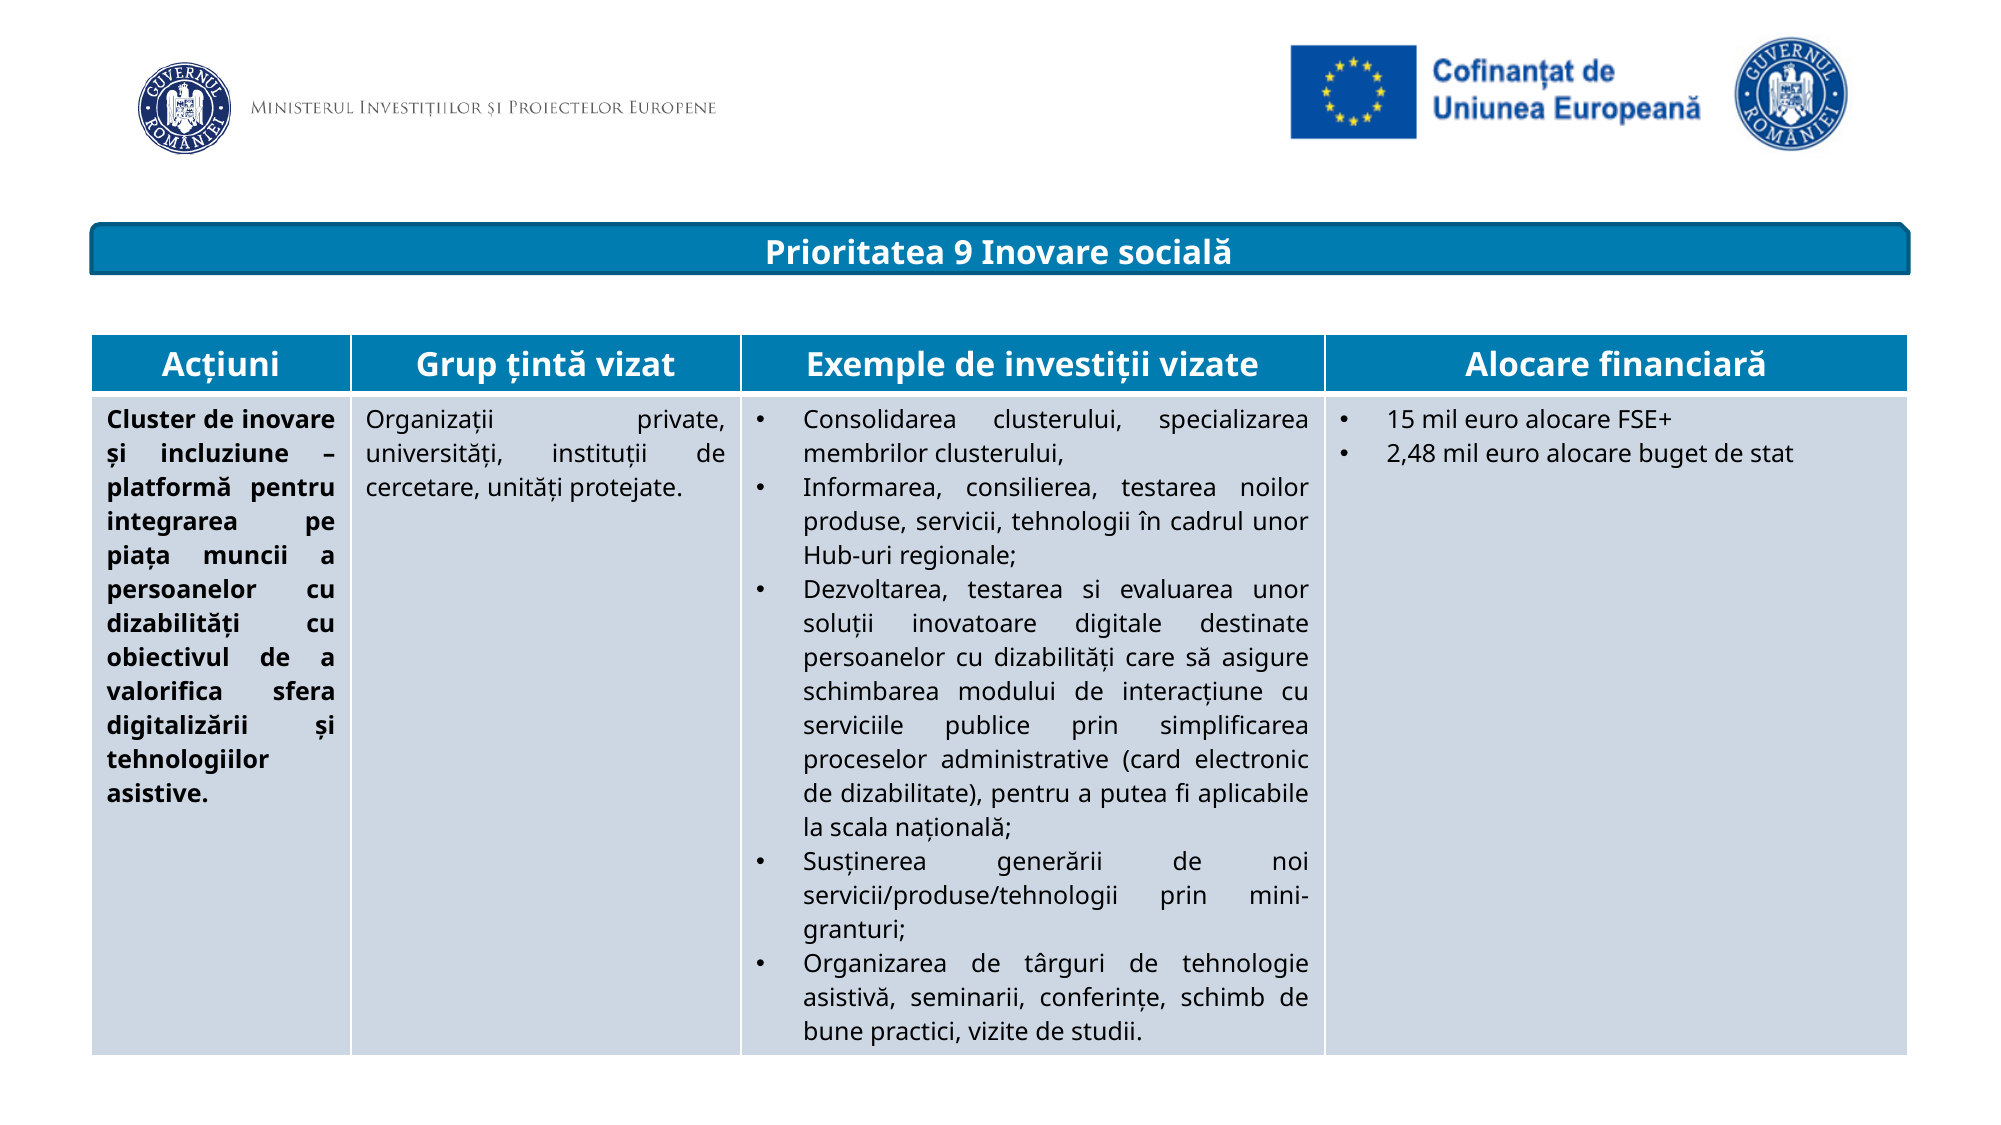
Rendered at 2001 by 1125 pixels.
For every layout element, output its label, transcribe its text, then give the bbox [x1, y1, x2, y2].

table_header Acțiuni [92, 335, 350, 391]
table_cell 15 mil euro alocare FSE+ 2,48 mil euro alocare buget de stat [1326, 397, 1907, 1055]
table_header Grup țintă vizat [352, 335, 740, 391]
picture [1250, 0, 1867, 199]
picture [133, 57, 814, 156]
table_cell Organizații private, universități, instituții de cercetare, unități protejate. [352, 397, 740, 1055]
table_header Exemple de investiții vizate [742, 335, 1324, 391]
text_box Prioritatea 9 Inovare socială [89, 222, 1911, 276]
table_header Alocare financiară [1326, 335, 1907, 391]
table_cell Cluster de inovare și incluziune – platformă pentru integrarea pe piața muncii a persoanelor cu dizabilități cu obiectivul de a valorifica sfera digitalizării și tehnologiilor asistive. [92, 397, 350, 1055]
table_cell Consolidarea clusterului, specializarea membrilor clusterului, Informarea, consilierea, testarea noilor produse, servicii, tehnologii în cadrul unor Hub-uri regionale; Dezvoltarea, testarea si evaluarea unor soluții inovatoare digitale destinate persoanelor cu dizabilități care să asigure schimbarea modului de interacțiune cu serviciile publice prin simplificarea proceselor administrative (card electronic de dizabilitate), pentru a putea fi aplicabile la scala națională; Susținerea generării de noi servicii/produse/tehnologii prin mini-granturi; Organizarea de târguri de tehnologie asistivă, seminarii, conferințe, schimb de bune practici, vizite de studii. [742, 397, 1324, 1055]
